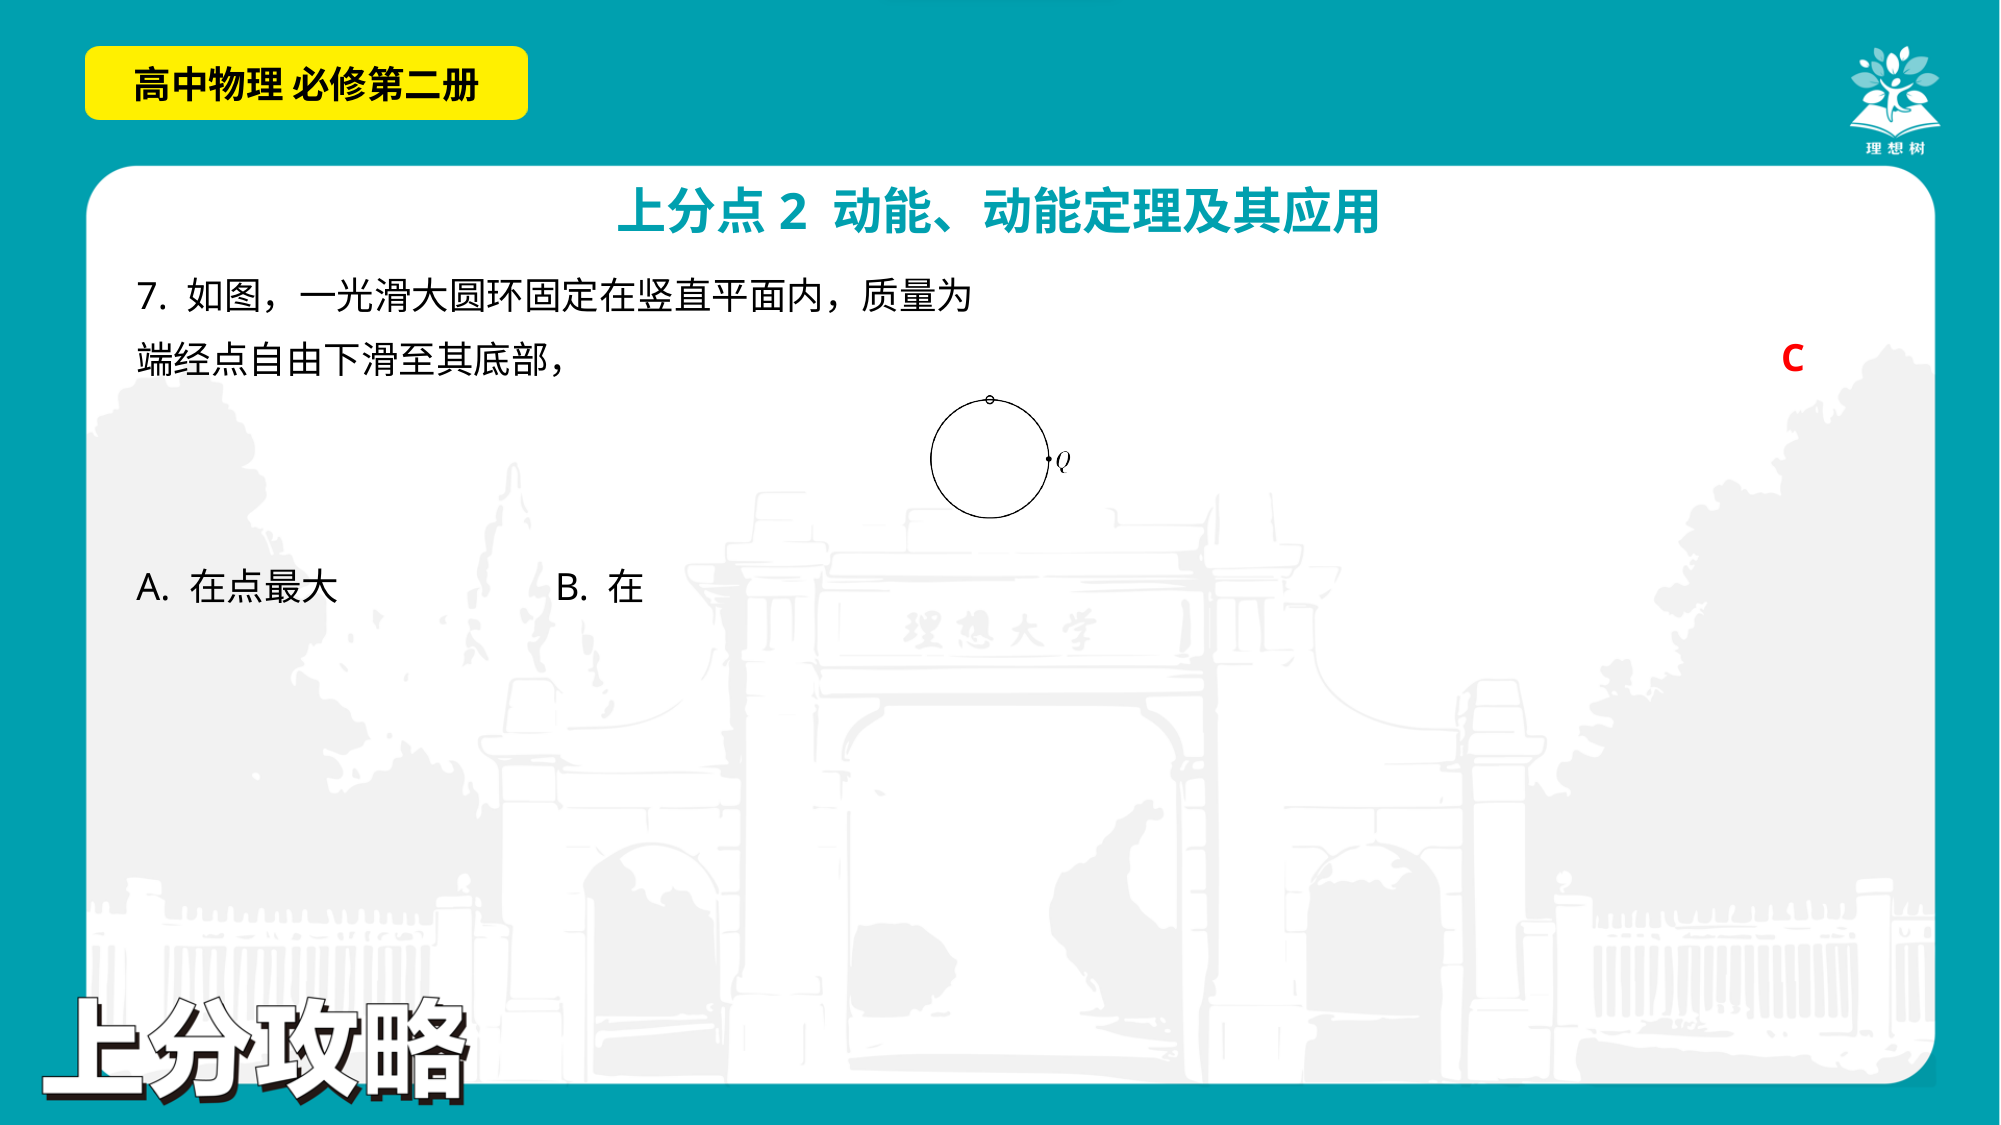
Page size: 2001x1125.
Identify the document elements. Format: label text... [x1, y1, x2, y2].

text_box C [1765, 314, 1821, 373]
picture [0, 0, 2000, 1125]
